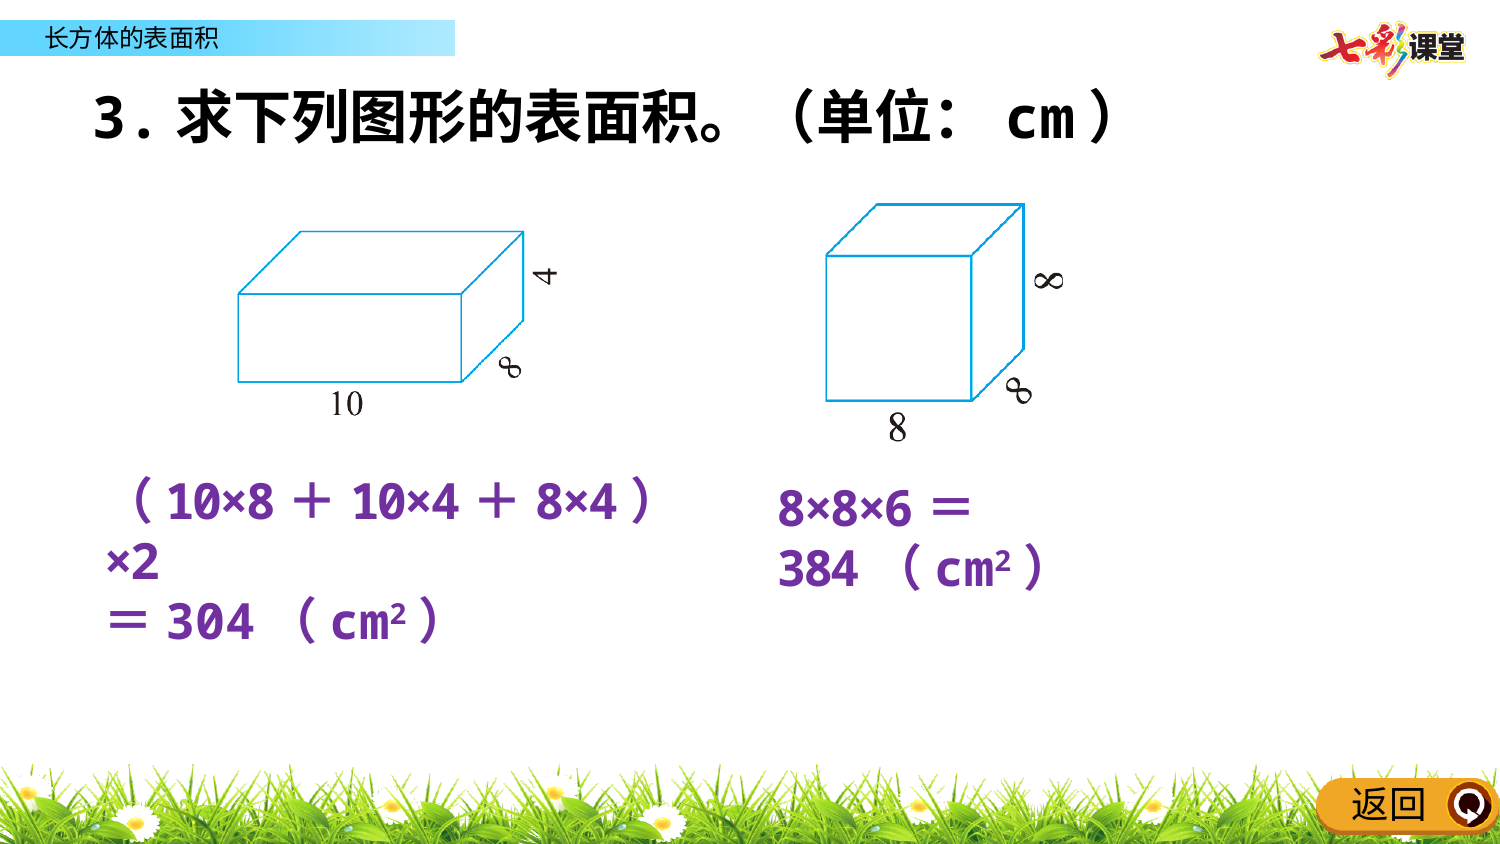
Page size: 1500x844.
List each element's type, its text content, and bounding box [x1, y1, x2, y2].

text_box 8×8×6＝384（cm2） [761, 469, 1241, 604]
text_box 3.求下列图形的表面积。（单位：cm） [76, 55, 1218, 158]
picture [0, 764, 1500, 844]
picture [229, 223, 559, 418]
picture [1316, 20, 1468, 80]
text_box （10×8＋10×4＋8×4）×2 ＝304（cm2） [88, 462, 703, 658]
picture [820, 195, 1070, 446]
